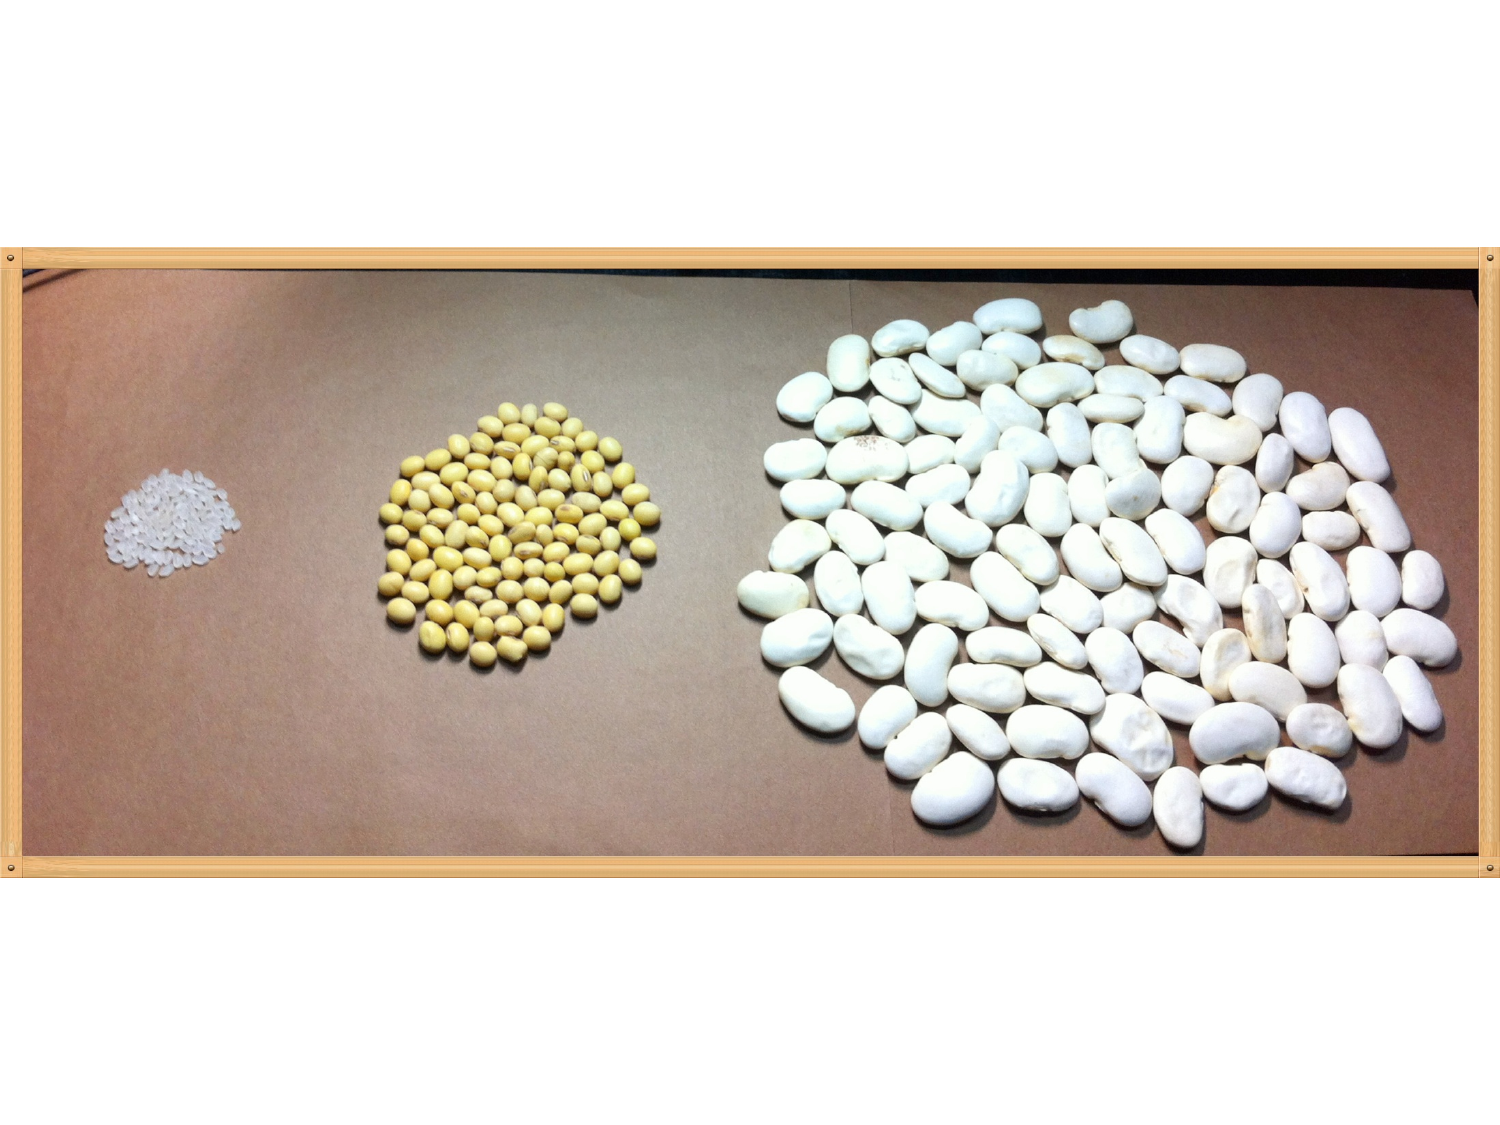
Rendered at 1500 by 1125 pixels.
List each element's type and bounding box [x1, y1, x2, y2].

picture [0, 247, 1500, 878]
